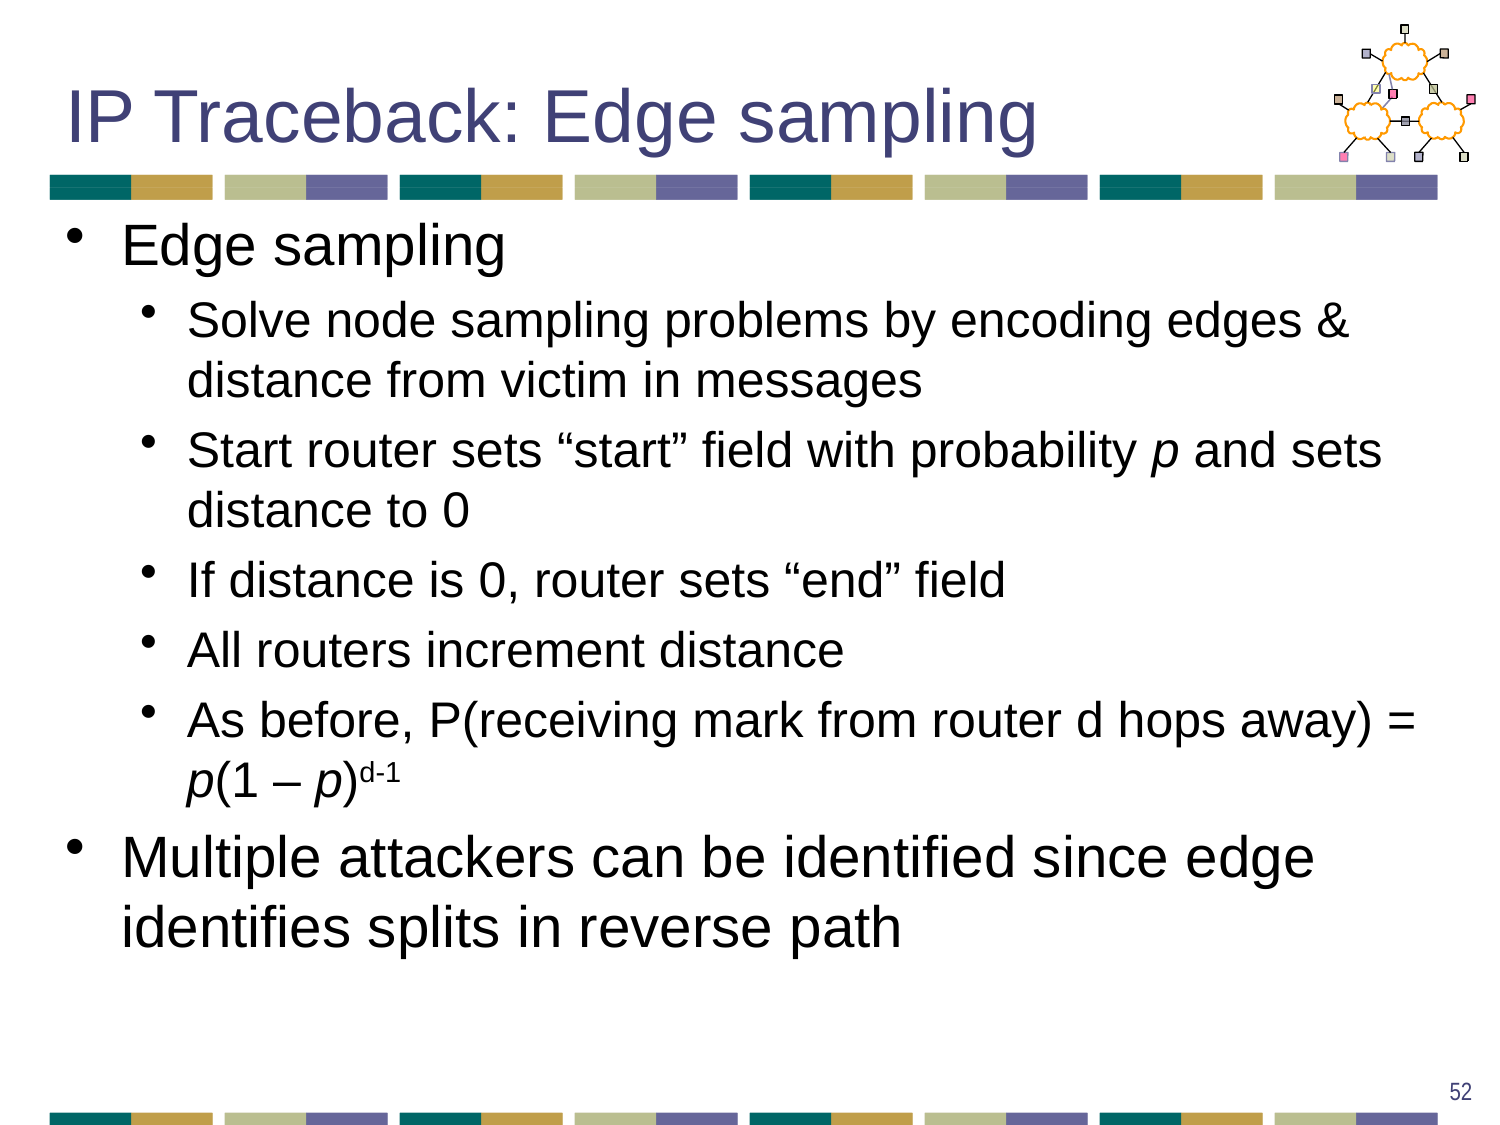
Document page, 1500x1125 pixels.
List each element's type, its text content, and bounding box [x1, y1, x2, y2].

list Edge sampling Solve node sampling problems by encoding edges & distance from victim in messages Start router sets “start” field with probability p and sets distance to 0 If distance is 0, router sets “end” field All routers increment distance As before, P(receiving mark from router d hops away) = p(1 – p)d-1 Multiple attackers can be identified since edge identifies splits in reverse path [50, 200, 1438, 1000]
slide_number 52 [1174, 1037, 1488, 1113]
title IP Traceback: Edge sampling [50, 62, 1388, 163]
